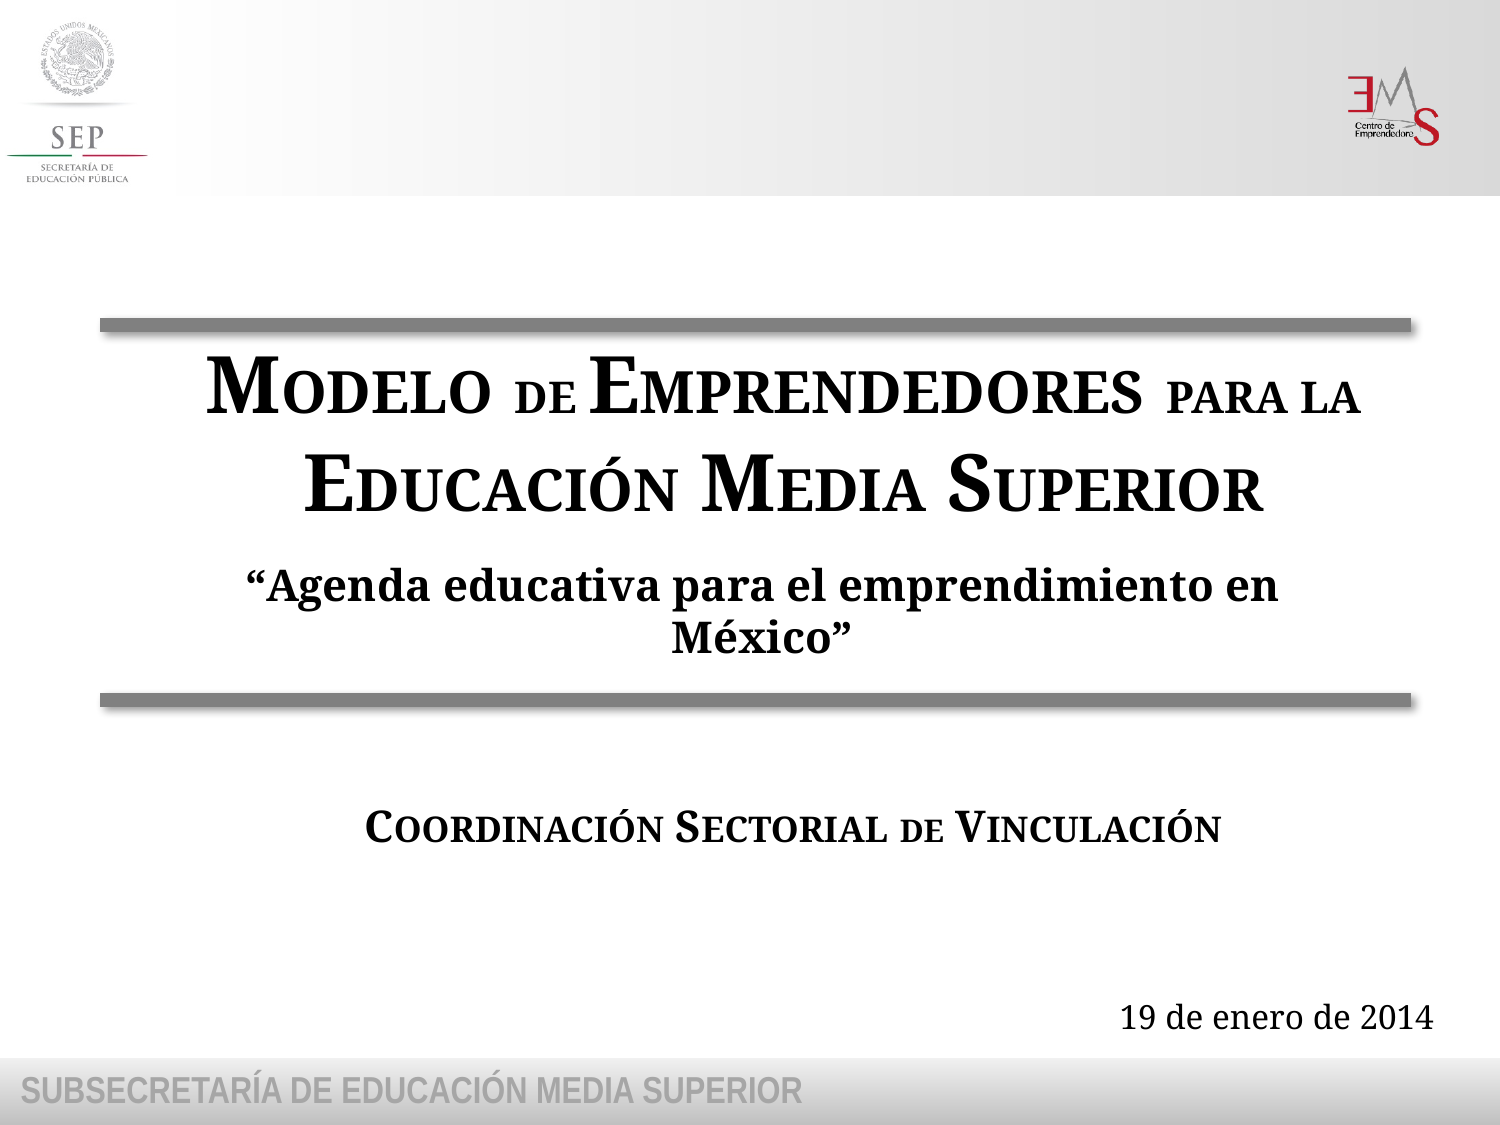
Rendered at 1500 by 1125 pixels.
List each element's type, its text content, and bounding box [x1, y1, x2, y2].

picture [0, 0, 160, 211]
picture [1335, 61, 1449, 154]
text_box COORDINACIÓN SECTORIAL DE VINCULACIÓN [274, 790, 1312, 859]
text_box “Agenda educativa para el emprendimiento en México” [174, 549, 1350, 670]
text_box MODELO DE EMPRENDEDORES PARA LA EDUCACIÓN MEDIA SUPERIOR [118, 324, 1449, 607]
text_box 19 de enero de 2014 [1058, 989, 1449, 1044]
